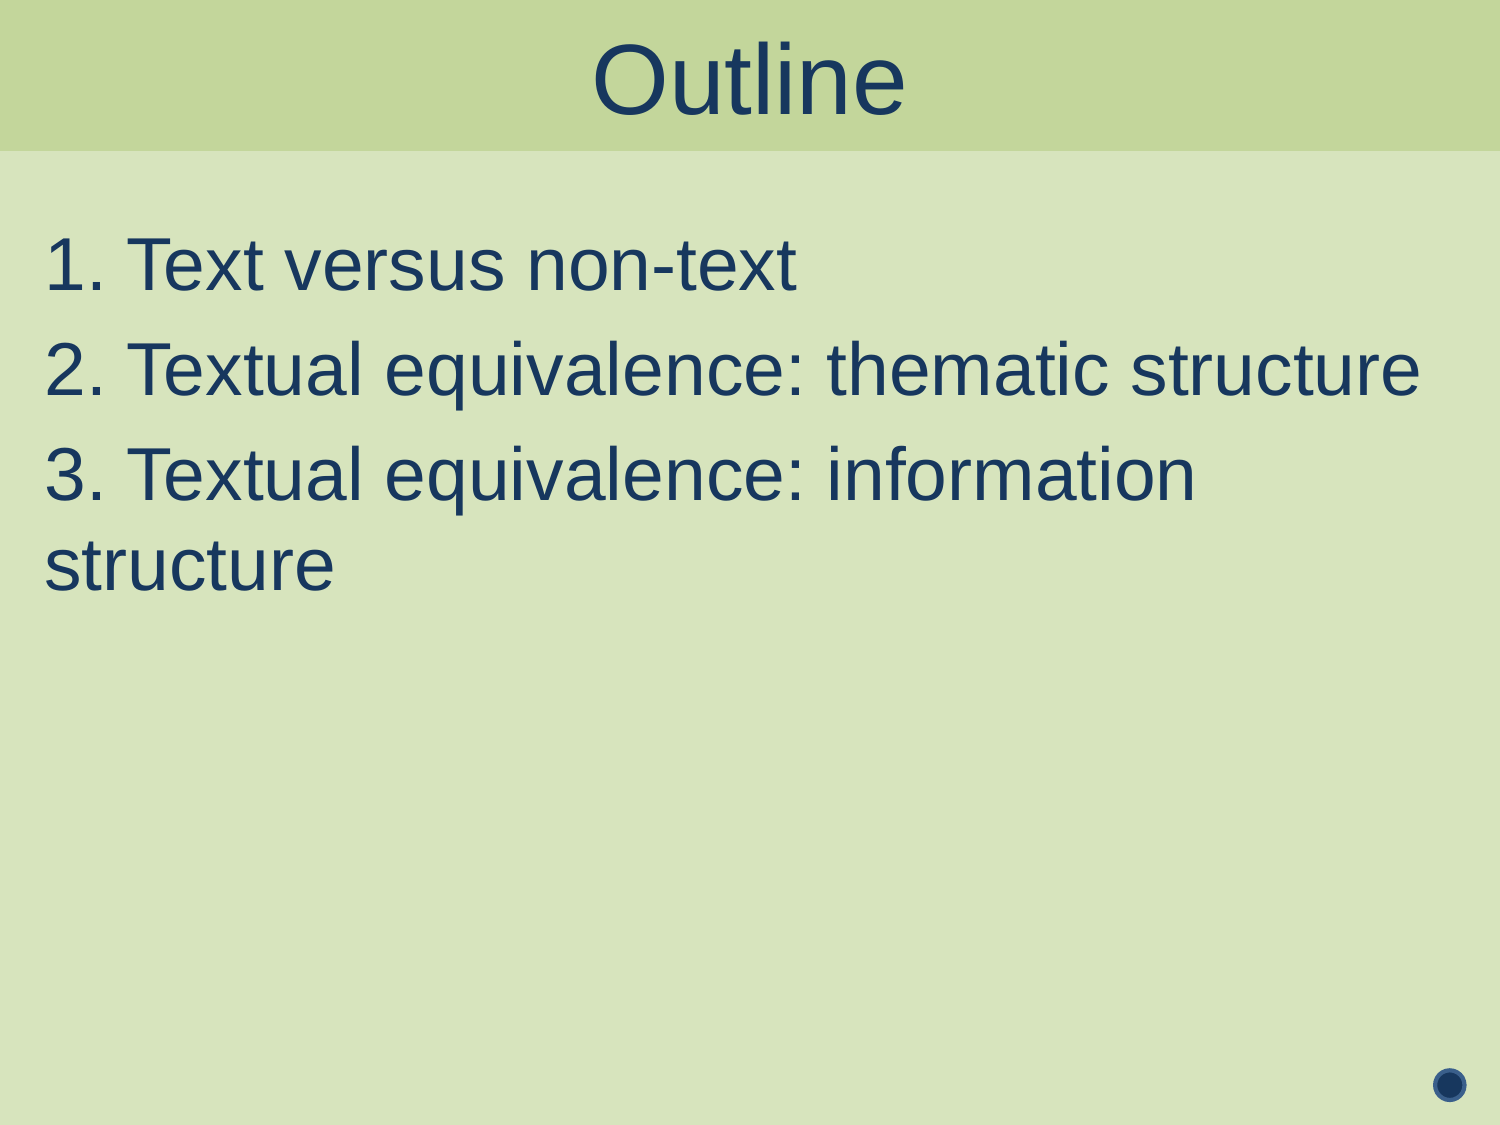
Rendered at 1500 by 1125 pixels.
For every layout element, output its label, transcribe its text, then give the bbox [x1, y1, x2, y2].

list 1. Text versus non-text 2. Textual equivalence: thematic structure 3. Textual equivalence: information structure [29, 207, 1483, 1012]
text_box Outline [0, 0, 1500, 151]
text_box [1433, 1068, 1467, 1103]
